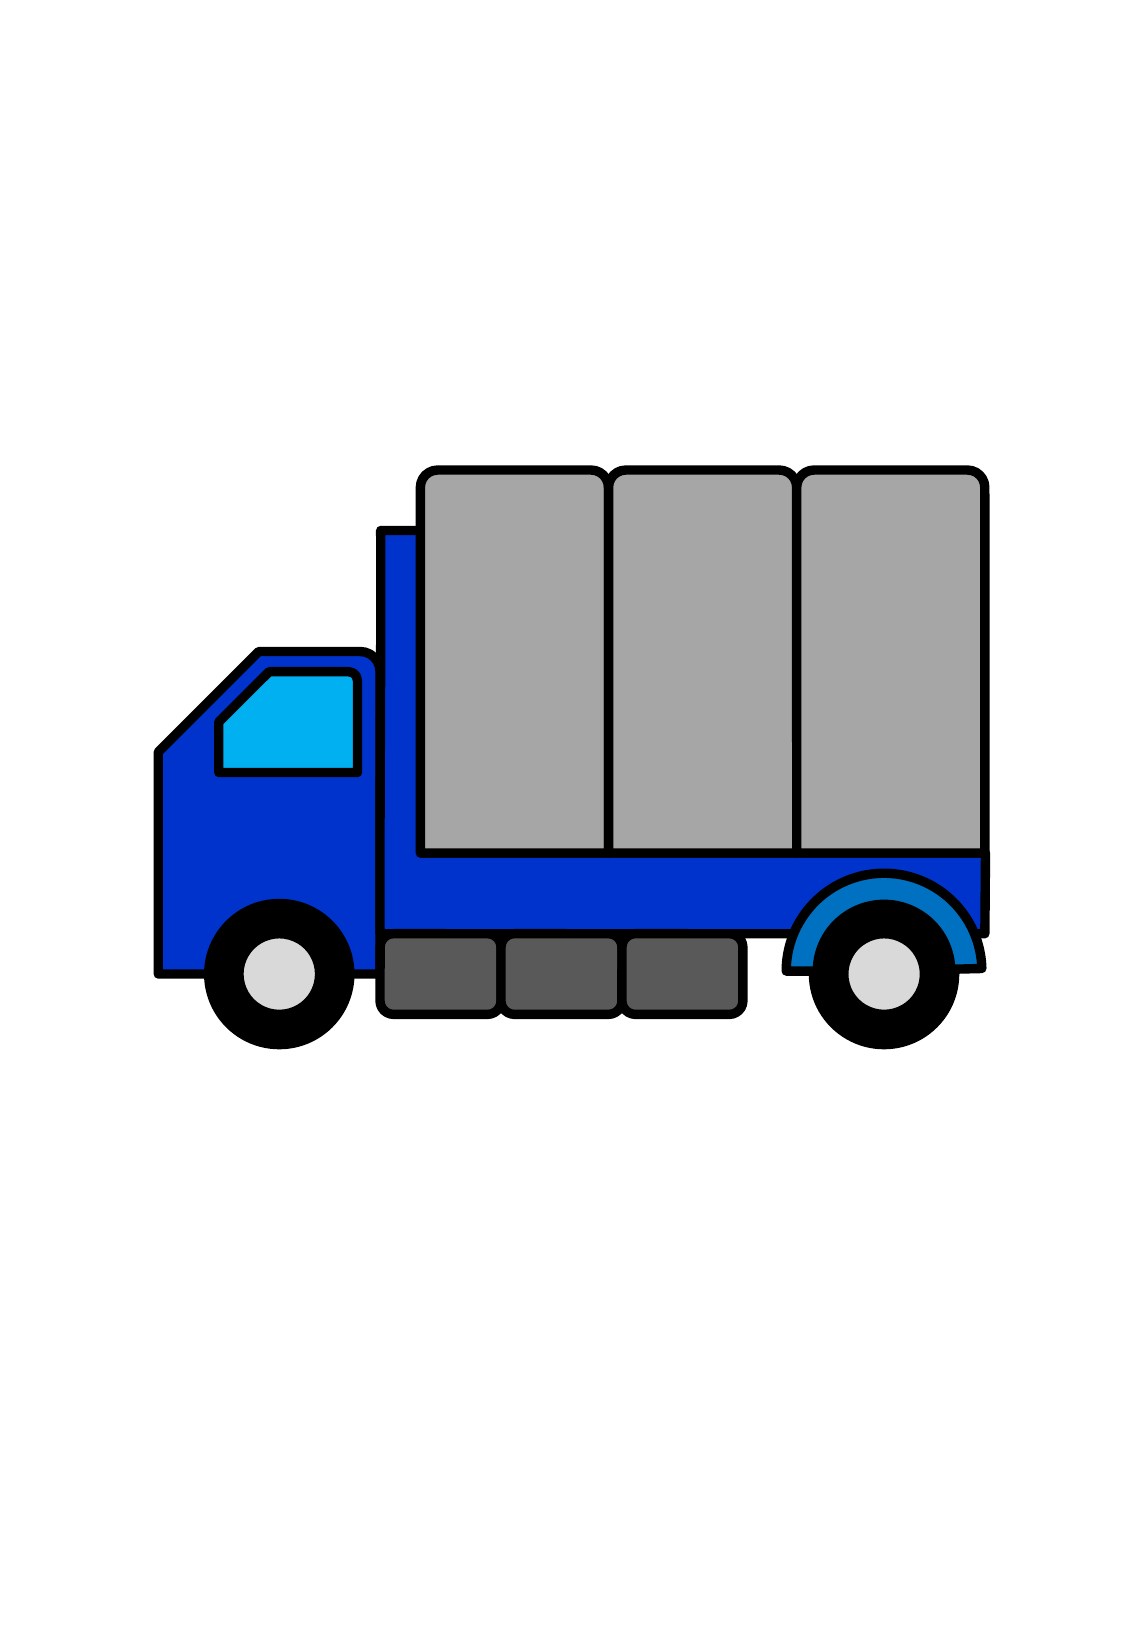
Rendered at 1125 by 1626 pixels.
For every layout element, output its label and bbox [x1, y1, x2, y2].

text_box [158, 469, 986, 1070]
